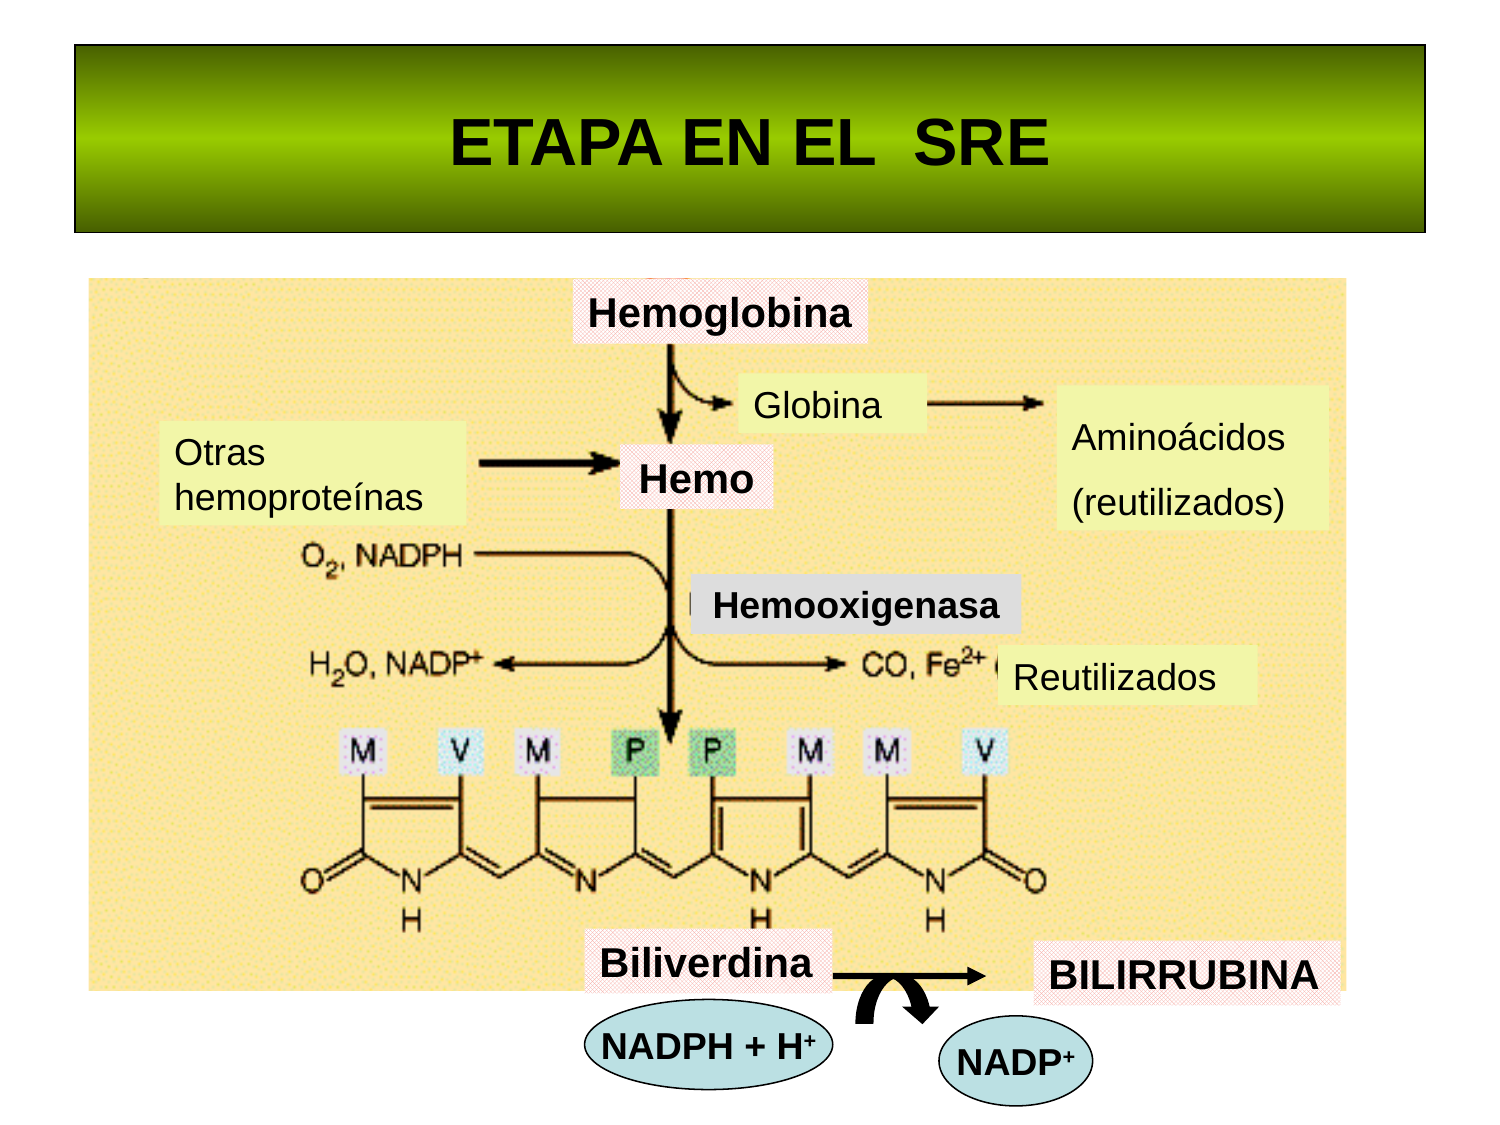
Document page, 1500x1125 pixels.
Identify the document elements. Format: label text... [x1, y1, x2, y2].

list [88, 278, 1347, 991]
text_box BILIRRUBINA [1033, 999, 1341, 1006]
text_box NADP+ [938, 1015, 1093, 1106]
title ETAPA EN EL SRE [74, 44, 1426, 233]
text_box NADPH + H+ [584, 999, 833, 1090]
text_box [904, 999, 938, 1024]
